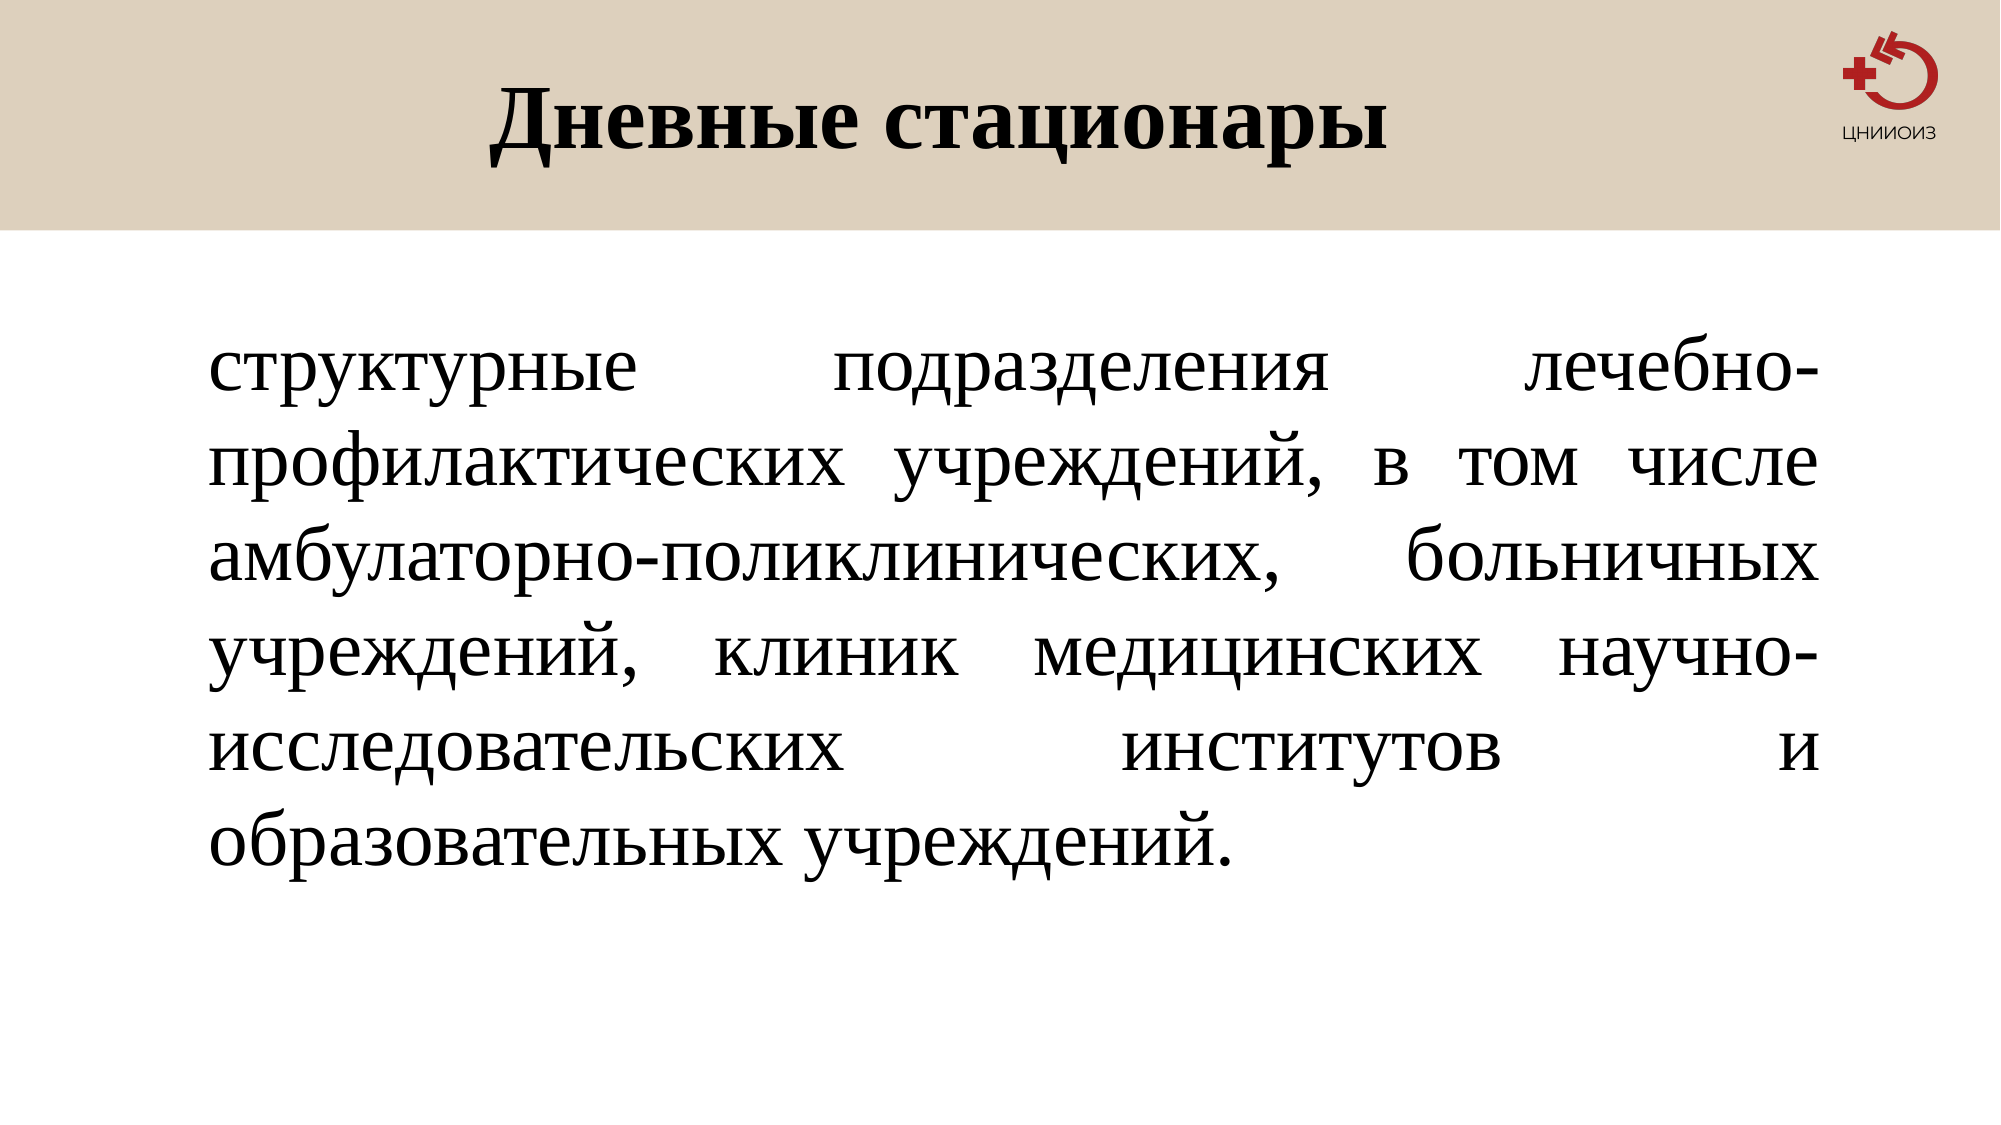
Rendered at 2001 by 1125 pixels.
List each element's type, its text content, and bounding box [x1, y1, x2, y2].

text_box Дневные стационары [246, 49, 1633, 175]
text_box [0, 0, 2000, 231]
picture [1843, 31, 1938, 142]
text_box структурные подразделения лечебно-профилактических учреждений, в том числе амбулаторно-поликлинических, больничных учреждений, клиник медицинских научно-исследовательских институтов и образовательных учреждений. [193, 303, 1837, 889]
